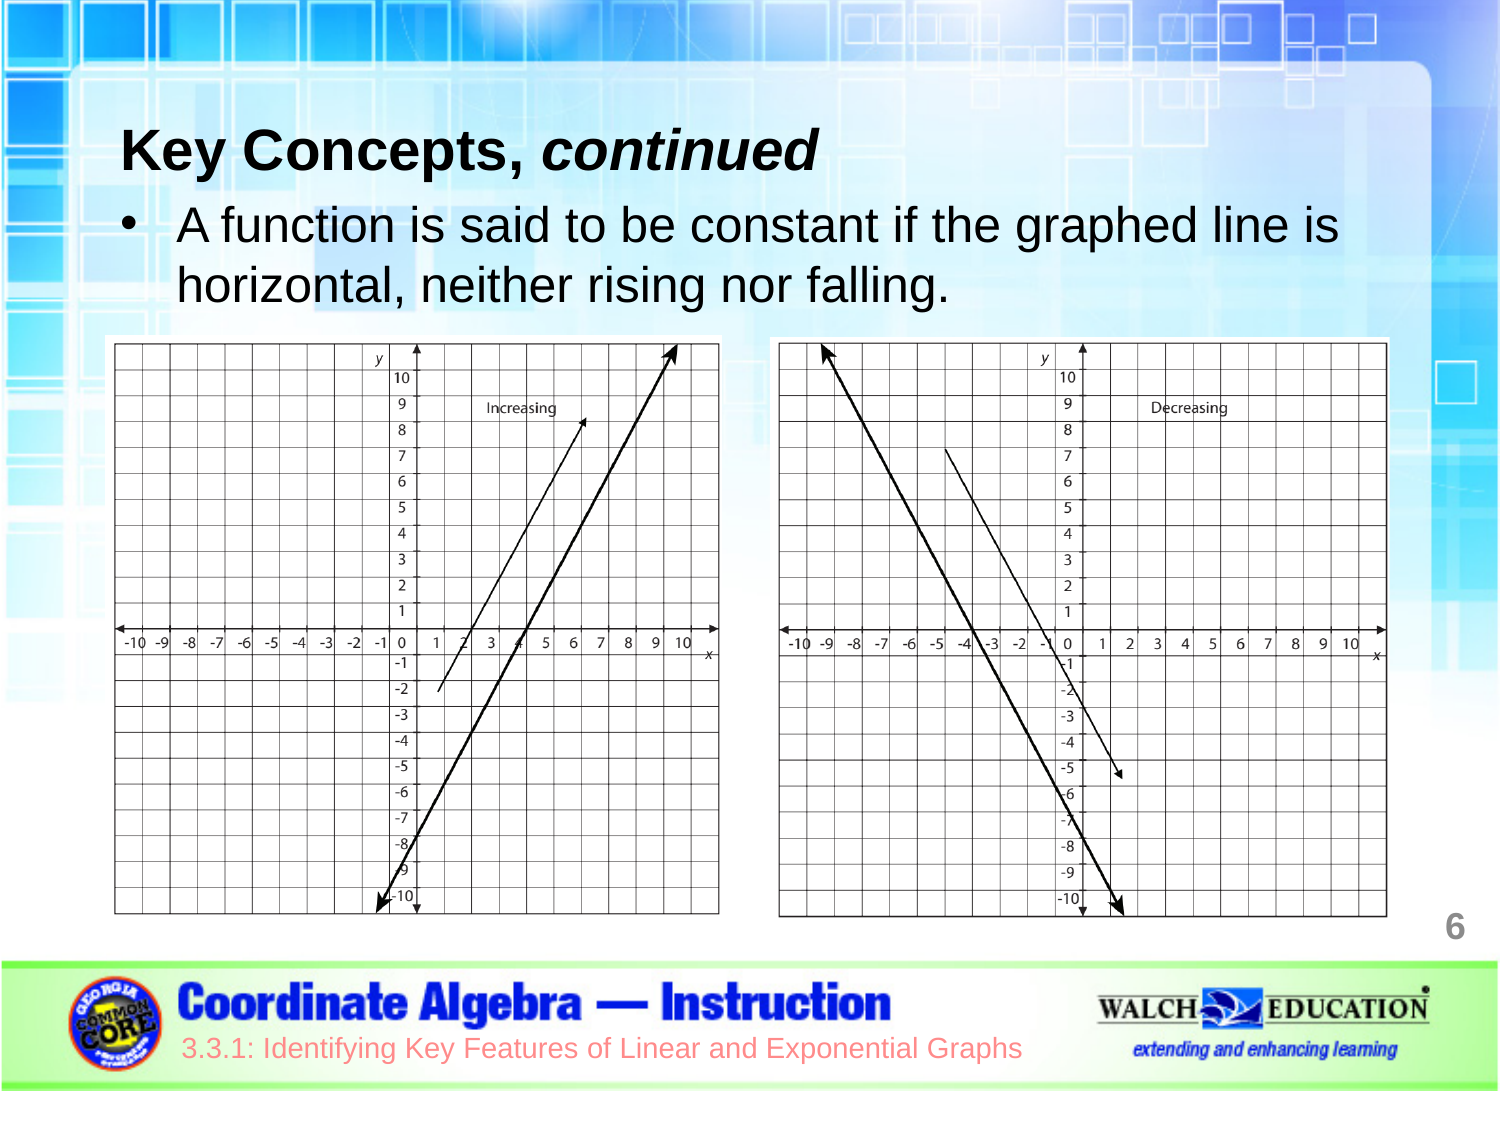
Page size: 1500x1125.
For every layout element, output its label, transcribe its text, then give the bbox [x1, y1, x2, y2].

picture [1, 0, 1500, 1091]
subtitle Key Concepts, continued A function is said to be constant if the graphed line is horizontal, neither rising nor falling. [105, 105, 1394, 925]
footer 3.3.1: Identifying Key Features of Linear and Exponential Graphs [166, 1024, 1080, 1069]
slide_number 6 [1361, 901, 1481, 949]
